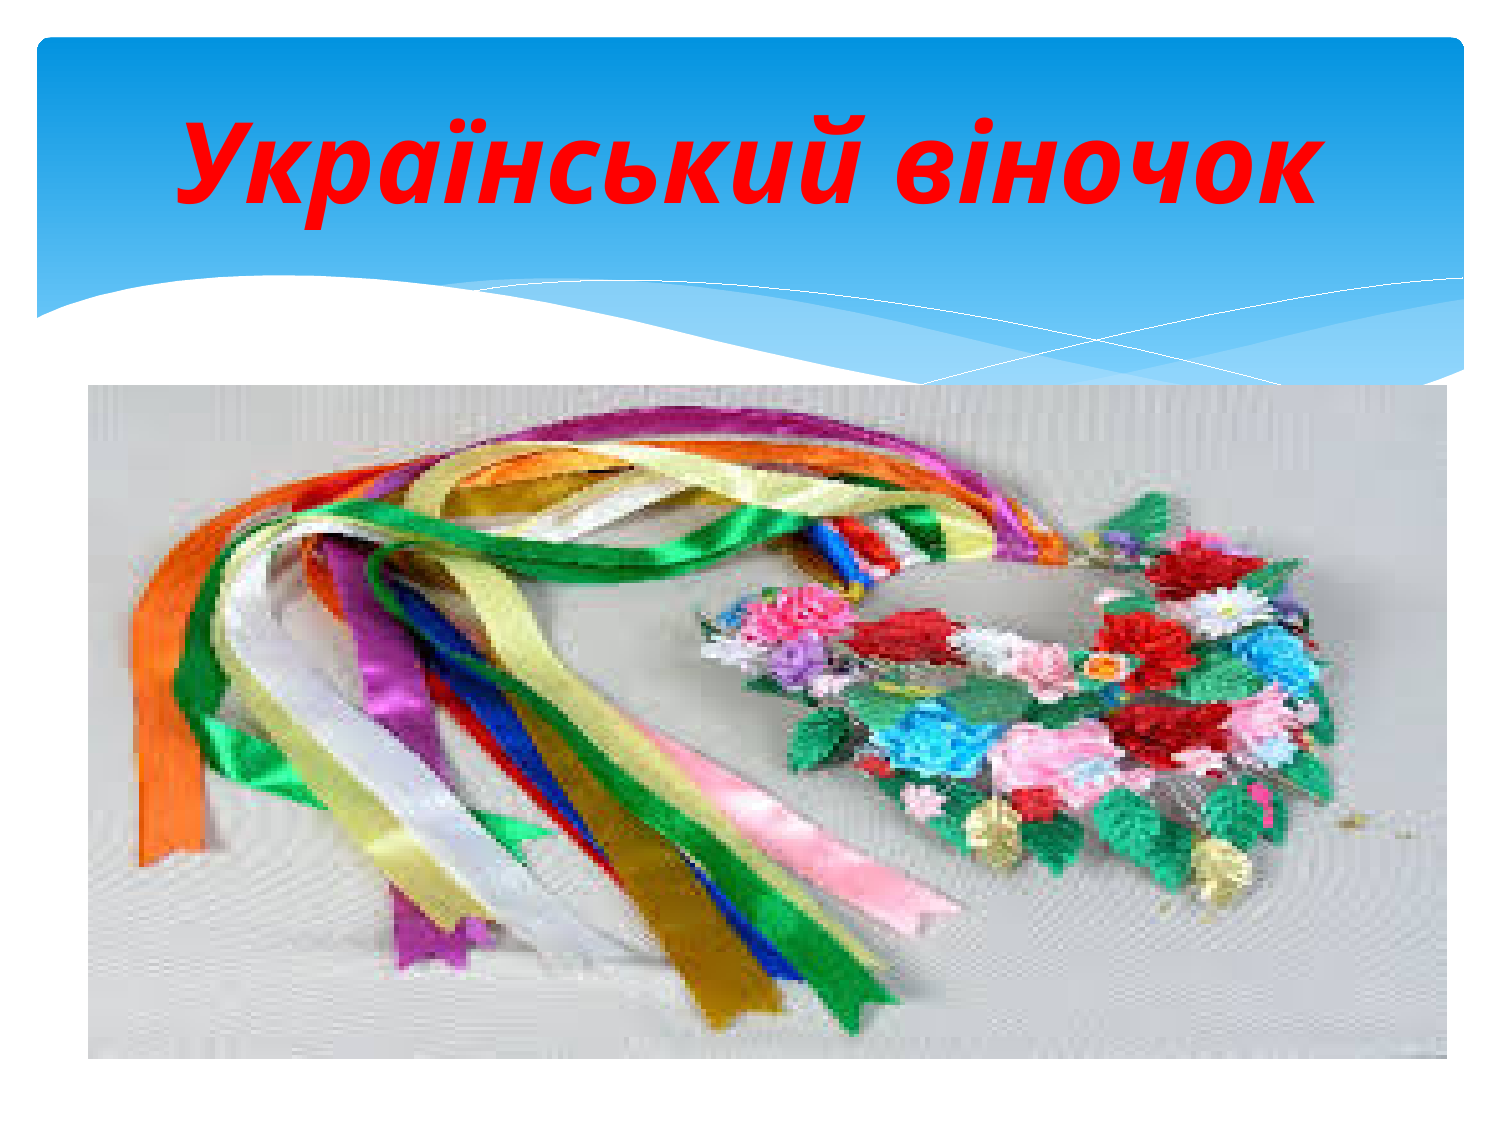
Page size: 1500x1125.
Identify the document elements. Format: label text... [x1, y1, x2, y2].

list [88, 385, 1448, 1059]
title Український віночок [75, 55, 1425, 261]
